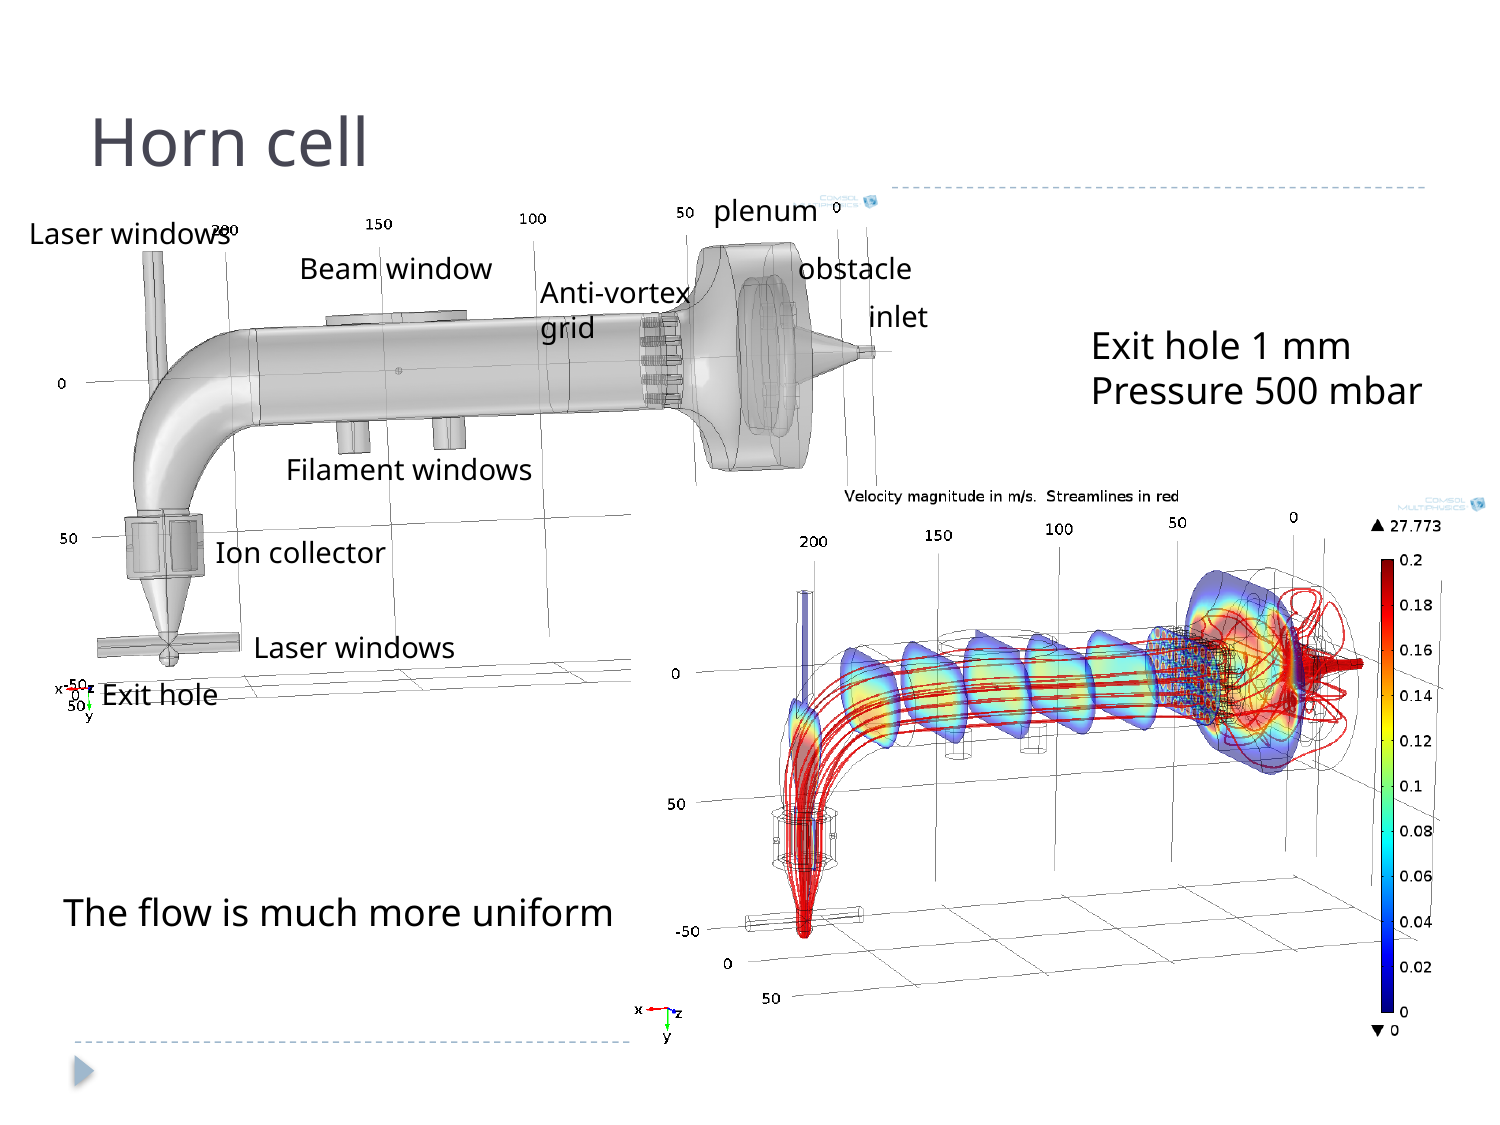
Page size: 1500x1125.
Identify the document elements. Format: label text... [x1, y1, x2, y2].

text_box Laser windows [14, 208, 46, 258]
text_box Exit hole 1 mm Pressure 500 mbar [1075, 314, 1438, 420]
picture [631, 486, 1500, 1044]
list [52, 184, 892, 723]
title Horn cell [75, 24, 1425, 188]
text_box obstacle [898, 243, 928, 294]
text_box The flow is much more uniform [48, 881, 625, 942]
text_box inlet [898, 290, 944, 341]
